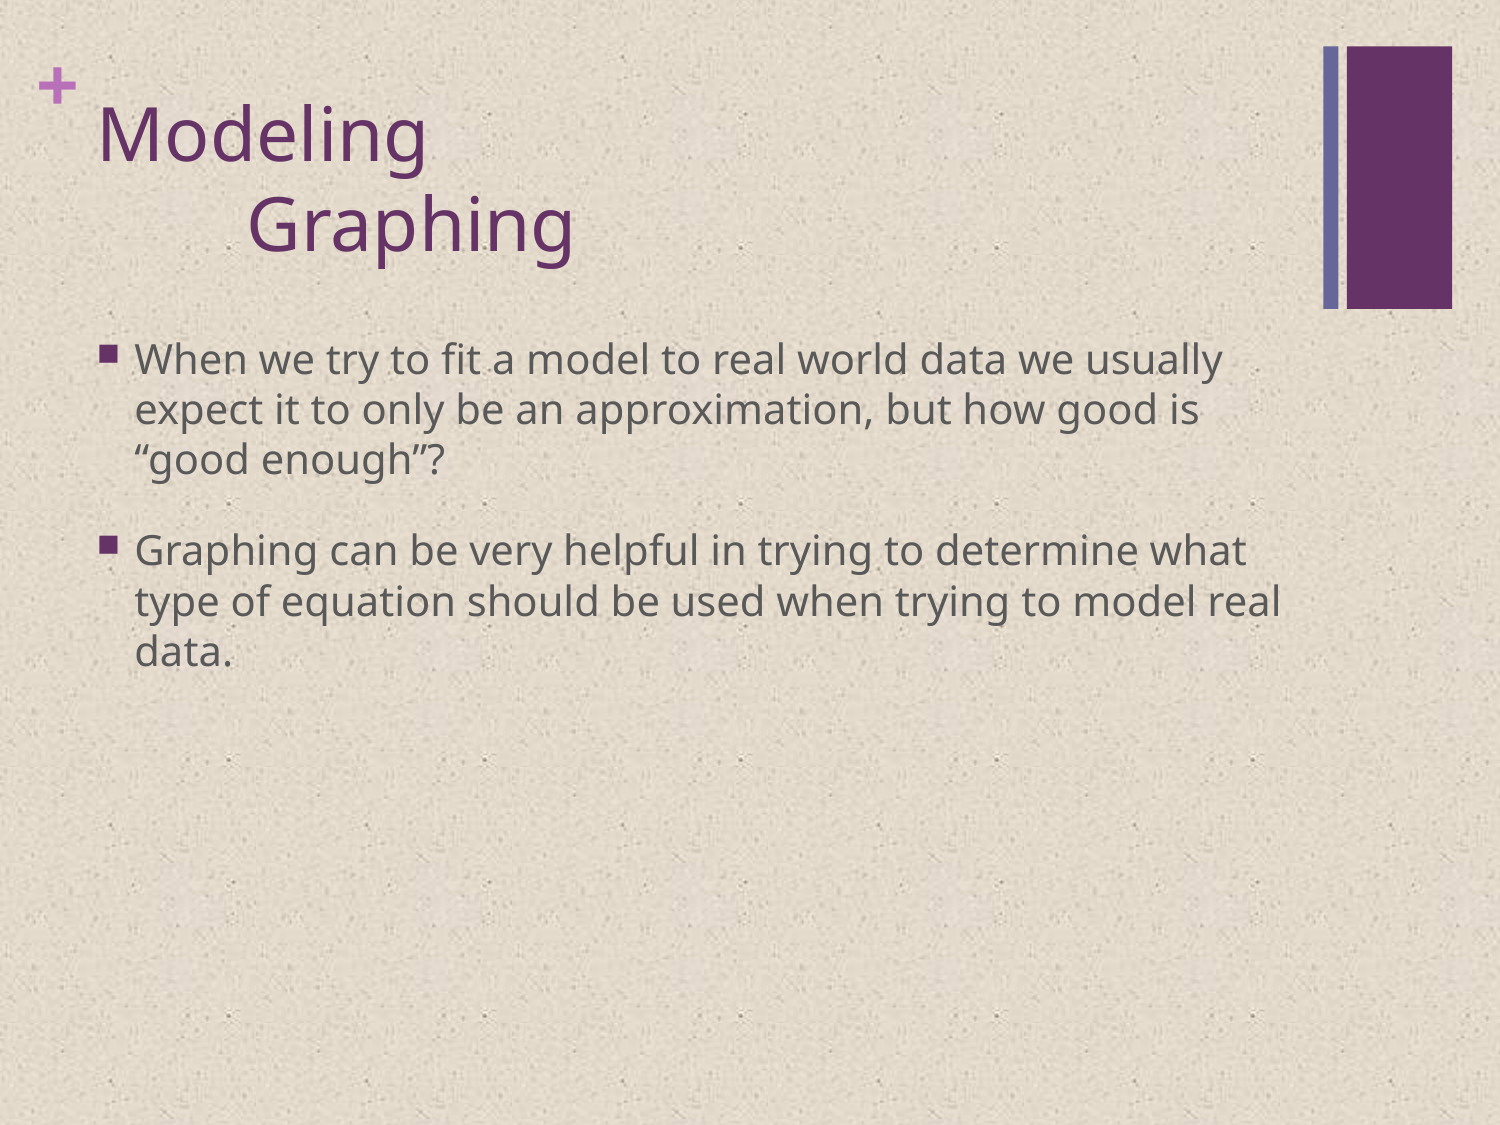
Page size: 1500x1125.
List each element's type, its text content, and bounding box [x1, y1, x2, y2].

title Modeling Graphing [81, 79, 1322, 263]
list When we try to fit a model to real world data we usually expect it to only be an approximation, but how good is “good enough”? Graphing can be very helpful in trying to determine what type of equation should be used when trying to model real data. [81, 324, 1322, 1005]
picture [0, 0, 1500, 1125]
